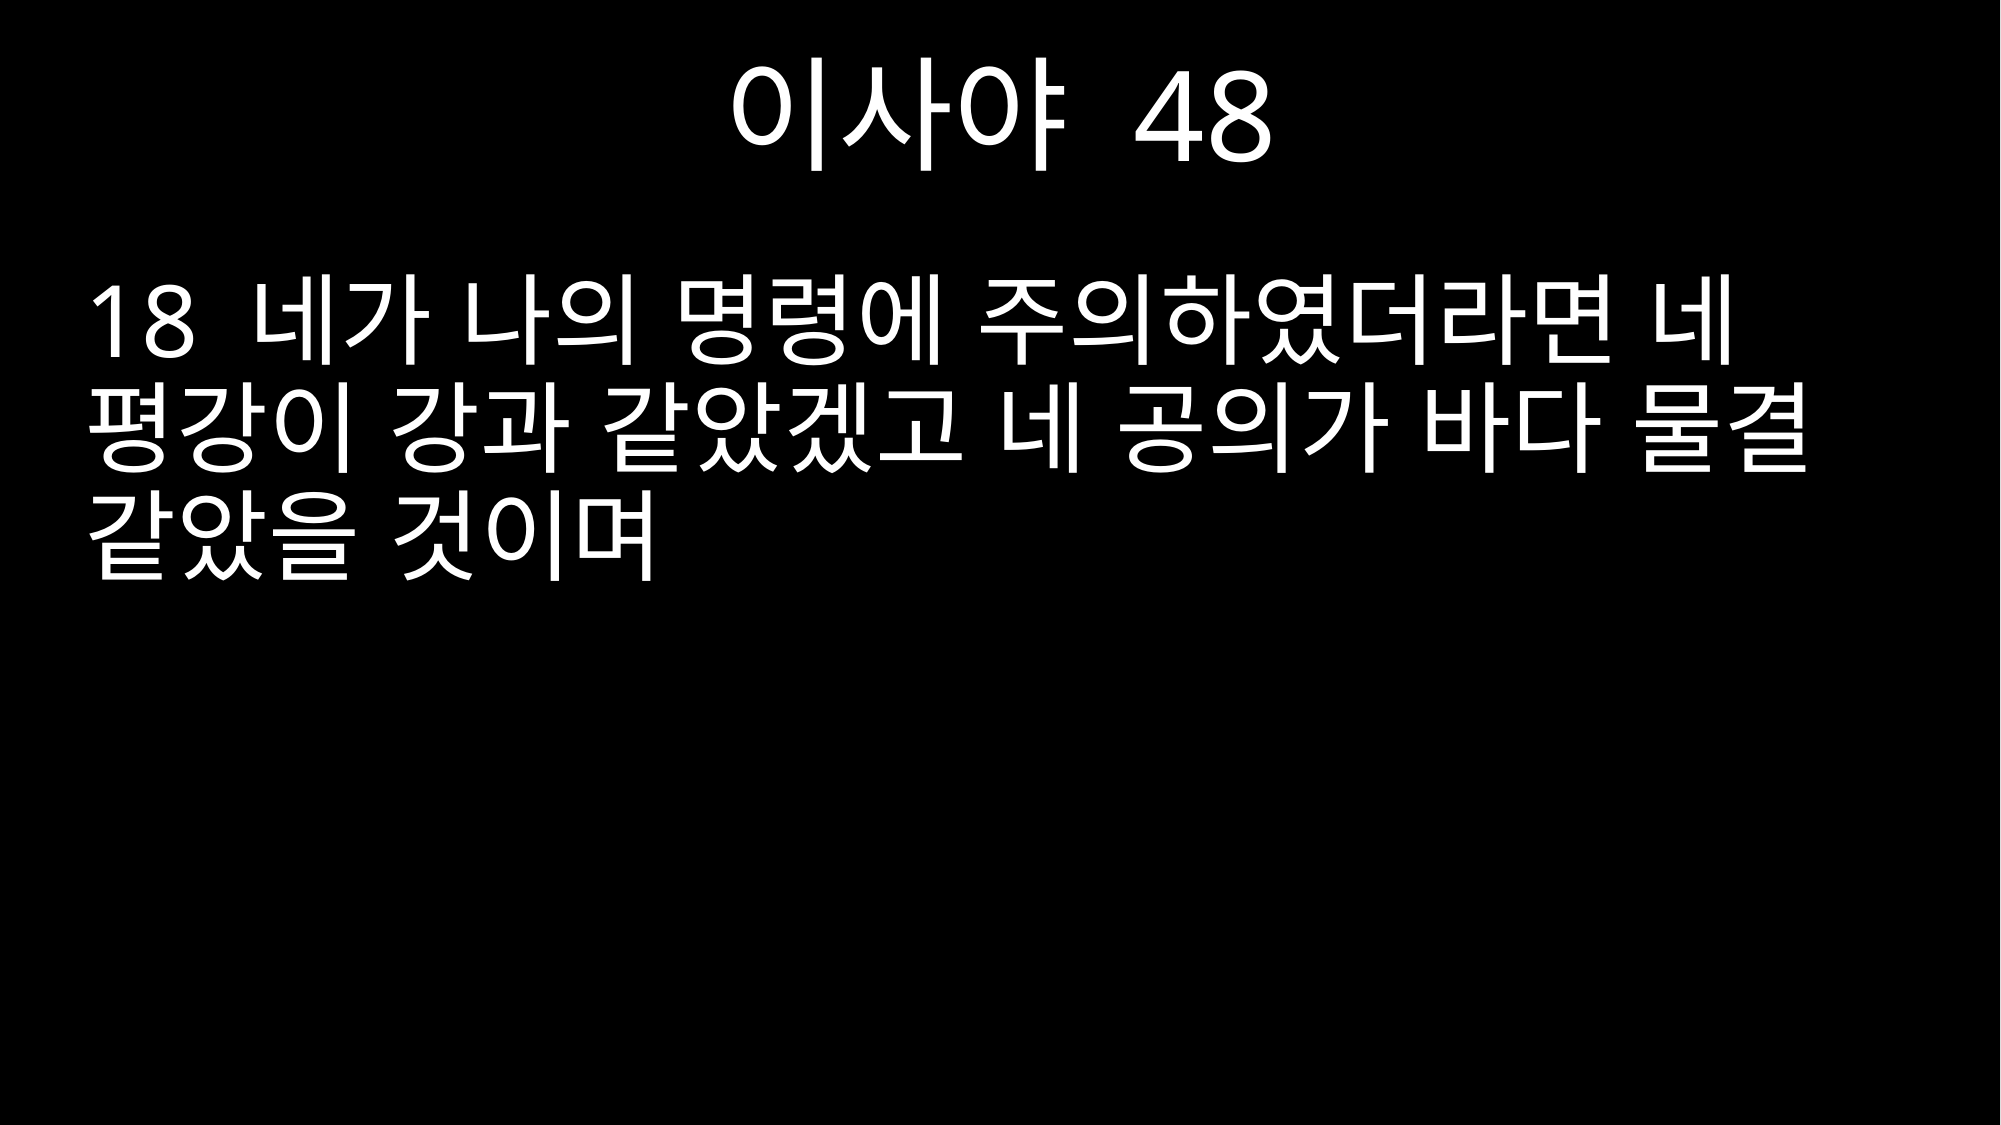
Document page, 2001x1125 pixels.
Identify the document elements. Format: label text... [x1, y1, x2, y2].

footer 이사야 48 [0, 32, 2000, 192]
picture [0, 0, 2001, 1125]
list 18 네가 나의 명령에 주의하였더라면 네 평강이 강과 같았겠고 네 공의가 바다 물결 같았을 것이며 [69, 263, 1953, 423]
